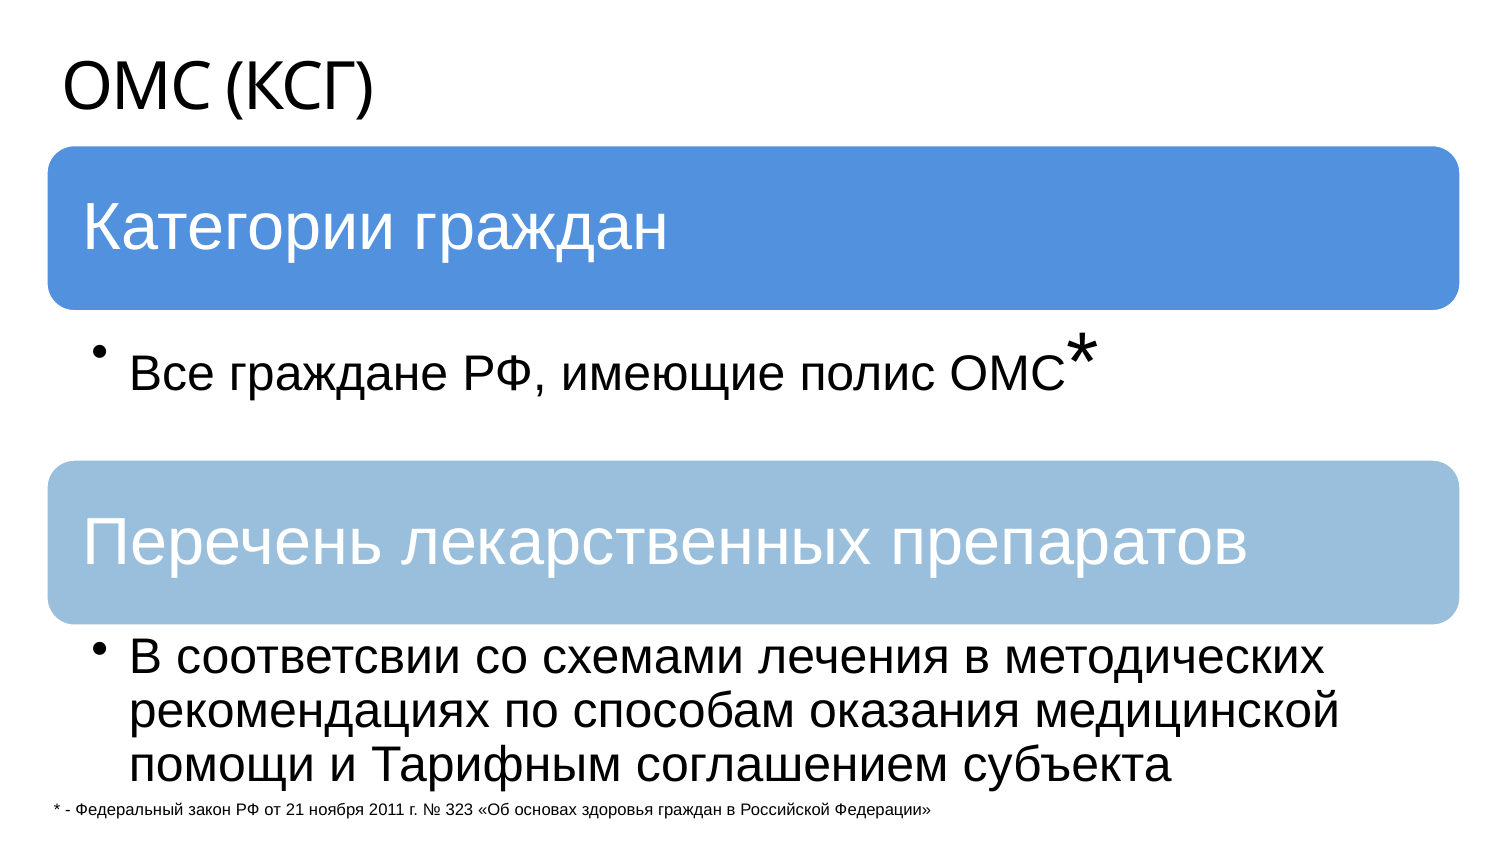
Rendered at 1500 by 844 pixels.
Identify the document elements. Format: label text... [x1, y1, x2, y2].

text_box * - Федеральный закон РФ от 21 ноября 2011 г. № 323 «Об основах здоровья граждан в Российской Федерации» [53, 800, 933, 819]
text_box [46, 143, 1461, 800]
text_box ОМС (КСГ) [46, 44, 1451, 143]
